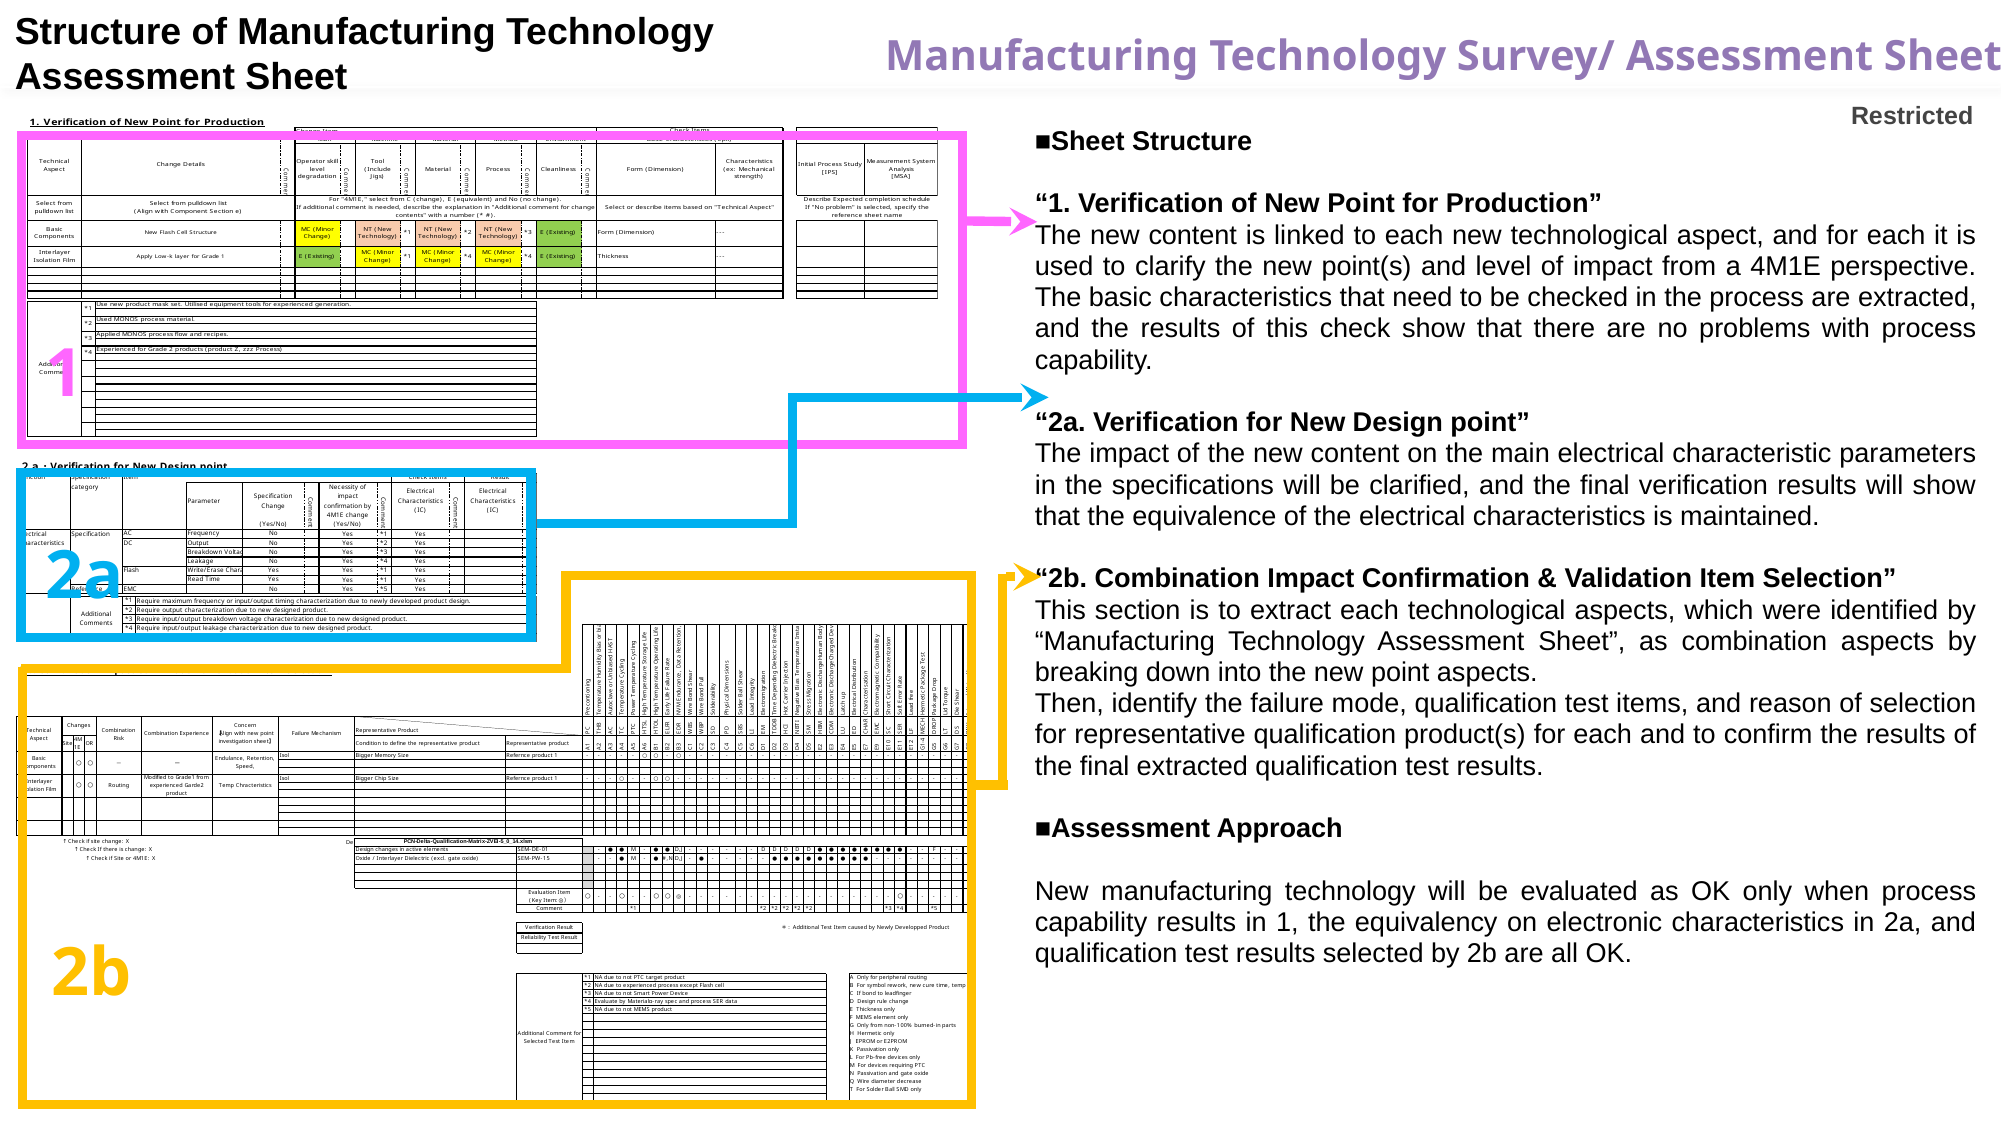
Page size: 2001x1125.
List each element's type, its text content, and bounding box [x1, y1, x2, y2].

text_box [938, 135, 963, 393]
text_box Restricted [1829, 92, 1989, 137]
text_box [565, 574, 972, 623]
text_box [972, 574, 1042, 789]
picture [17, 459, 536, 467]
picture [15, 623, 975, 1102]
picture [26, 115, 938, 437]
text_box ■Sheet Structure “1. Verification of New Point for Production” The new content is linked to each new technological aspect, and for each it is used to clarify the new point(s) and level of impact from a 4M1E perspective. The basic characteristics that need to be checked in the process are extracted, and the results of this check show that there are no problems with process capability. “2a. Verification for New Design point” The impact of the new content on the main electrical characteristic parameters in the specifications will be clarified, and the final verification results will show that the equivalence of the electrical characteristics is maintained. “2b. Combination Impact Confirmation & Validation Item Selection” This section is to extract each technological aspects, which were identified by “Manufacturing Technology Assessment Sheet”, as combination aspects by breaking down into the new point aspects. Then, identify the failure mode, qualification test items, and reason of selection for representative qualification product(s) for each and to confirm the results of the final extracted qualification test results. ■Assessment Approach New manufacturing technology will be evaluated as OK only when process capability results in 1, the equivalency on electronic characteristics in 2a, and qualification test results selected by 2b are all OK. [1019, 117, 1991, 976]
text_box Structure of Manufacturing Technology Assessment Sheet [0, 0, 1104, 105]
picture [27, 478, 525, 632]
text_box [536, 397, 1049, 524]
text_box [22, 1102, 973, 1106]
text_box [20, 135, 536, 446]
